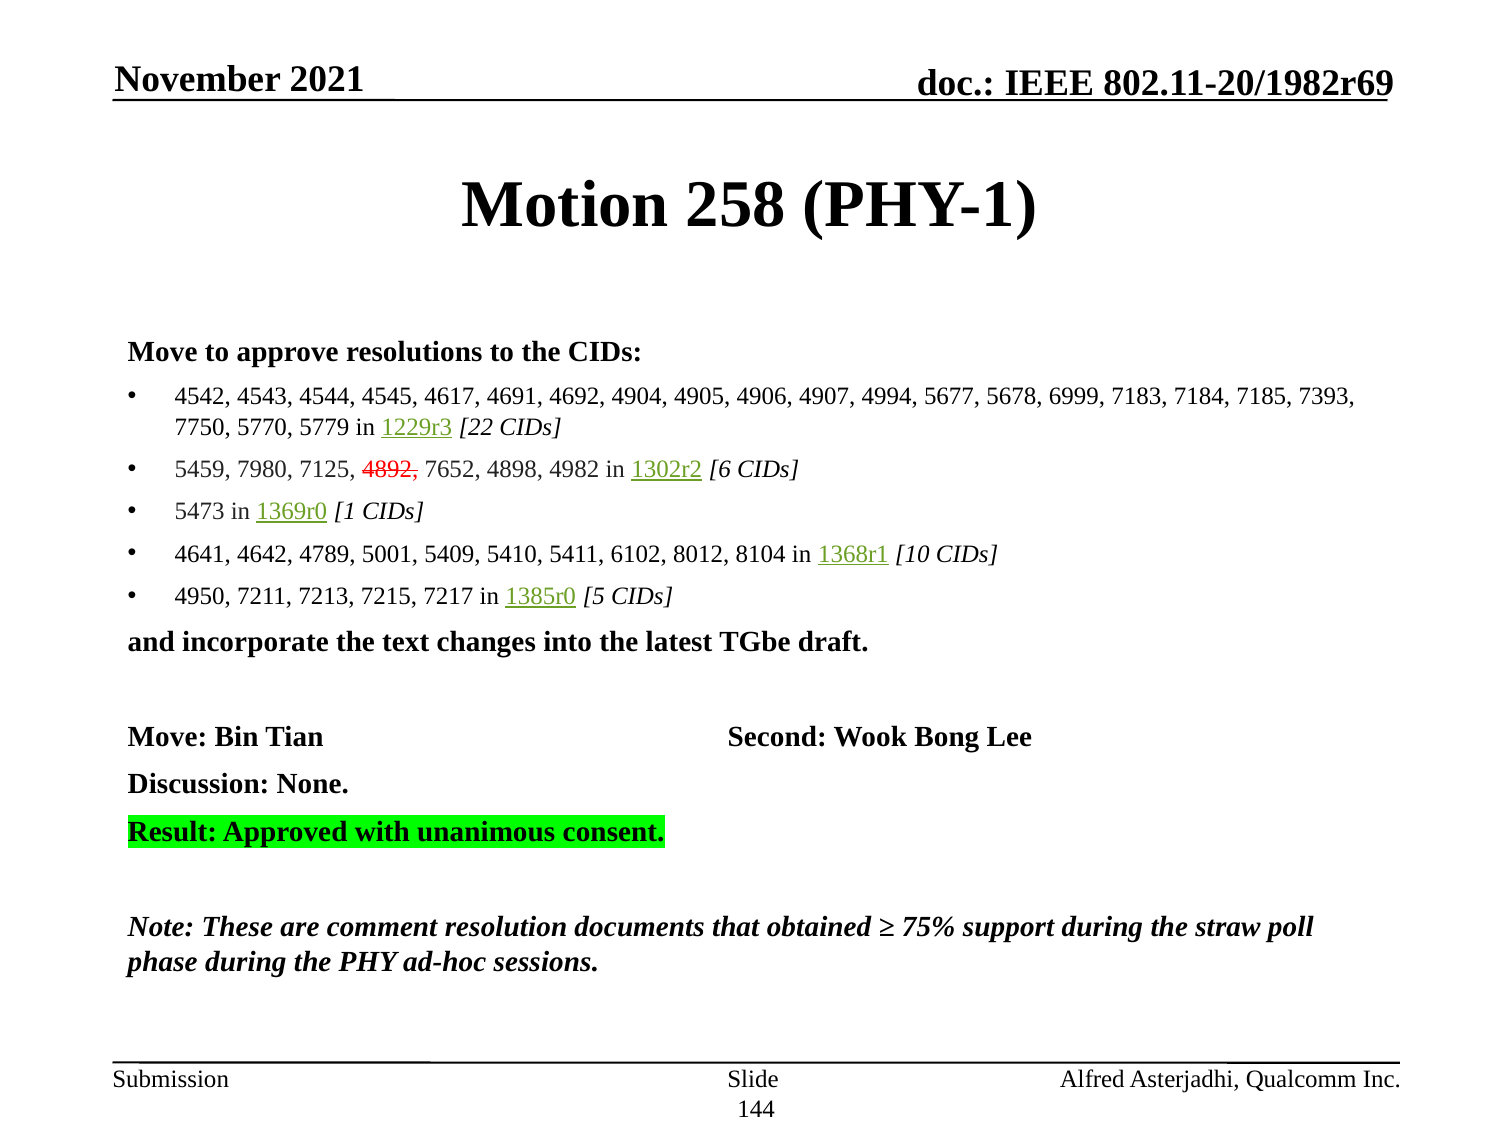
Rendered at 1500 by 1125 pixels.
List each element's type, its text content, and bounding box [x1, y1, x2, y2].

list Move to approve resolutions to the CIDs: 4542, 4543, 4544, 4545, 4617, 4691, 4692, 4904, 4905, 4906, 4907, 4994, 5677, 5678, 6999, 7183, 7184, 7185, 7393, 7750, 5770, 5779 in 1229r3 [22 CIDs] 5459, 7980, 7125, 4892, 7652, 4898, 4982 in 1302r2 [6 CIDs] 5473 in 1369r0 [1 CIDs] 4641, 4642, 4789, 5001, 5409, 5410, 5411, 6102, 8012, 8104 in 1368r1 [10 CIDs] 4950, 7211, 7213, 7215, 7217 in 1385r0 [5 CIDs] and incorporate the text changes into the latest TGbe draft. Move: Bin Tian Second: Wook Bong Lee Discussion: None. Result: Approved with unanimous consent. Note: These are comment resolution documents that obtained ≥ 75% support during the straw poll phase during the PHY ad-hoc sessions. [112, 324, 1388, 1063]
slide_number Slide 144 [712, 1061, 800, 1123]
title Motion 258 (PHY-1) [112, 112, 1388, 288]
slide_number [114, 54, 423, 100]
footer Alfred Asterjadhi, Qualcomm Inc. [878, 1061, 1402, 1093]
